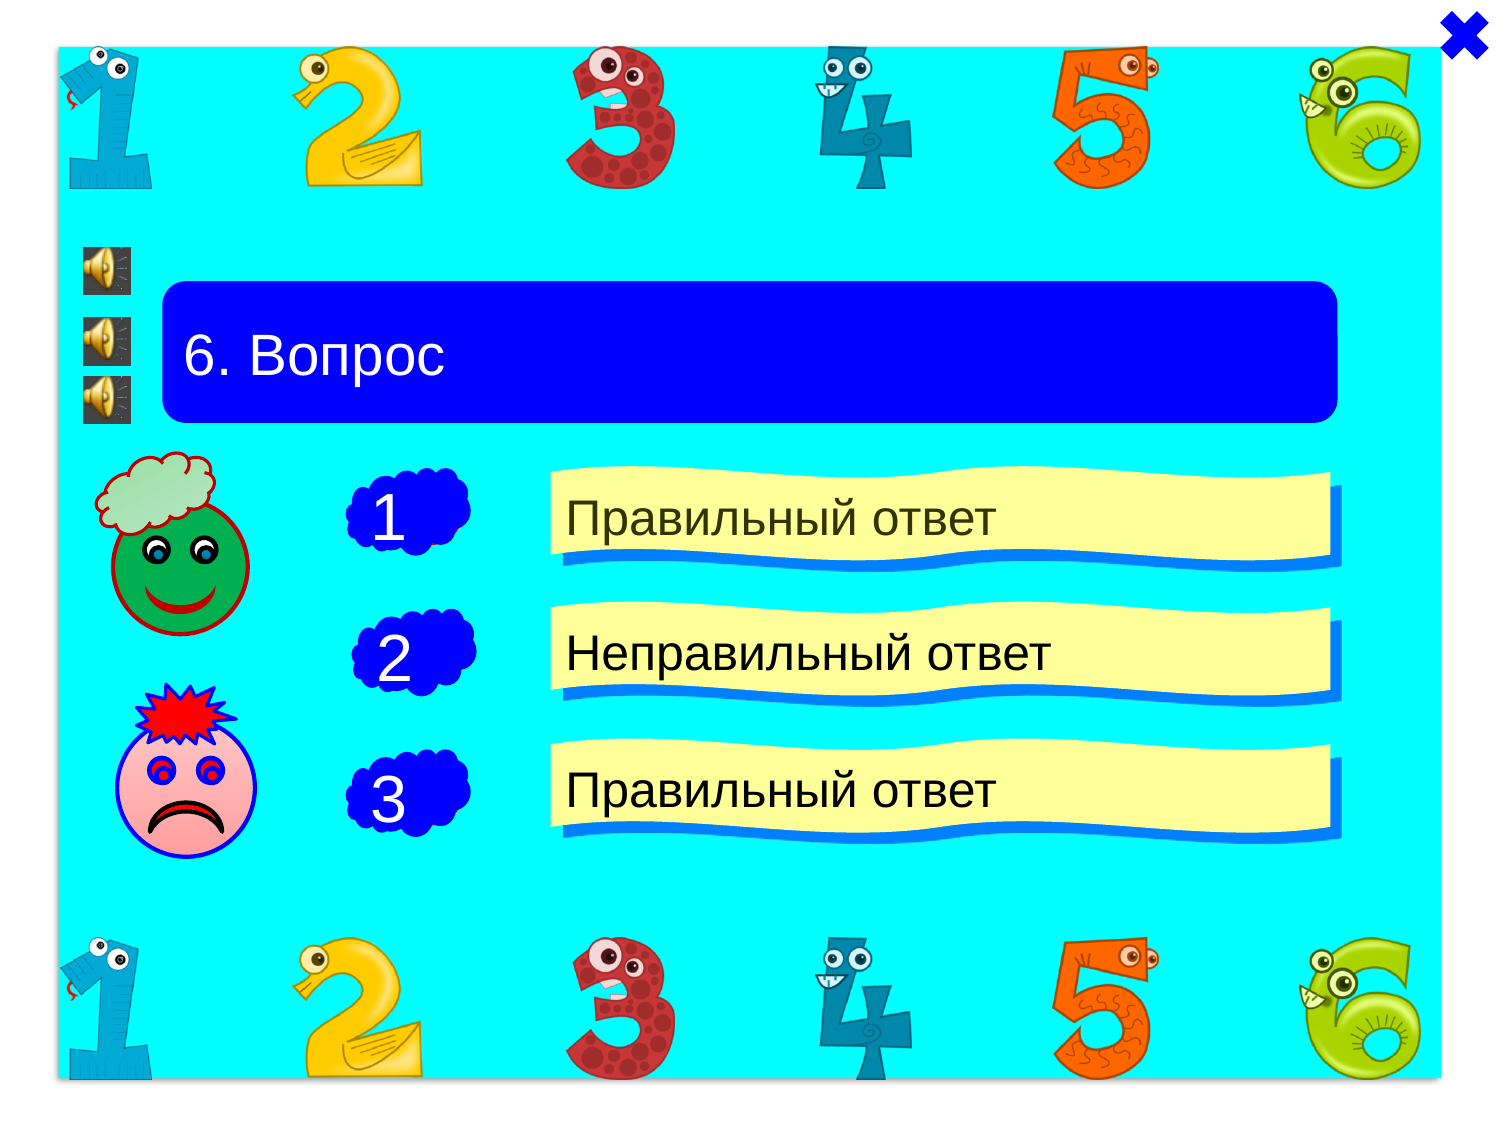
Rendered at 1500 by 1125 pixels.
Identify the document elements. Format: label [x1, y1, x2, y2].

text_box [351, 608, 477, 697]
picture [81, 374, 133, 426]
text_box [58, 46, 1442, 1080]
text_box [345, 748, 471, 837]
picture [81, 316, 133, 367]
text_box [93, 456, 248, 635]
picture [81, 245, 133, 297]
text_box [345, 467, 471, 556]
text_box [116, 679, 256, 857]
text_box [1438, 8, 1491, 62]
